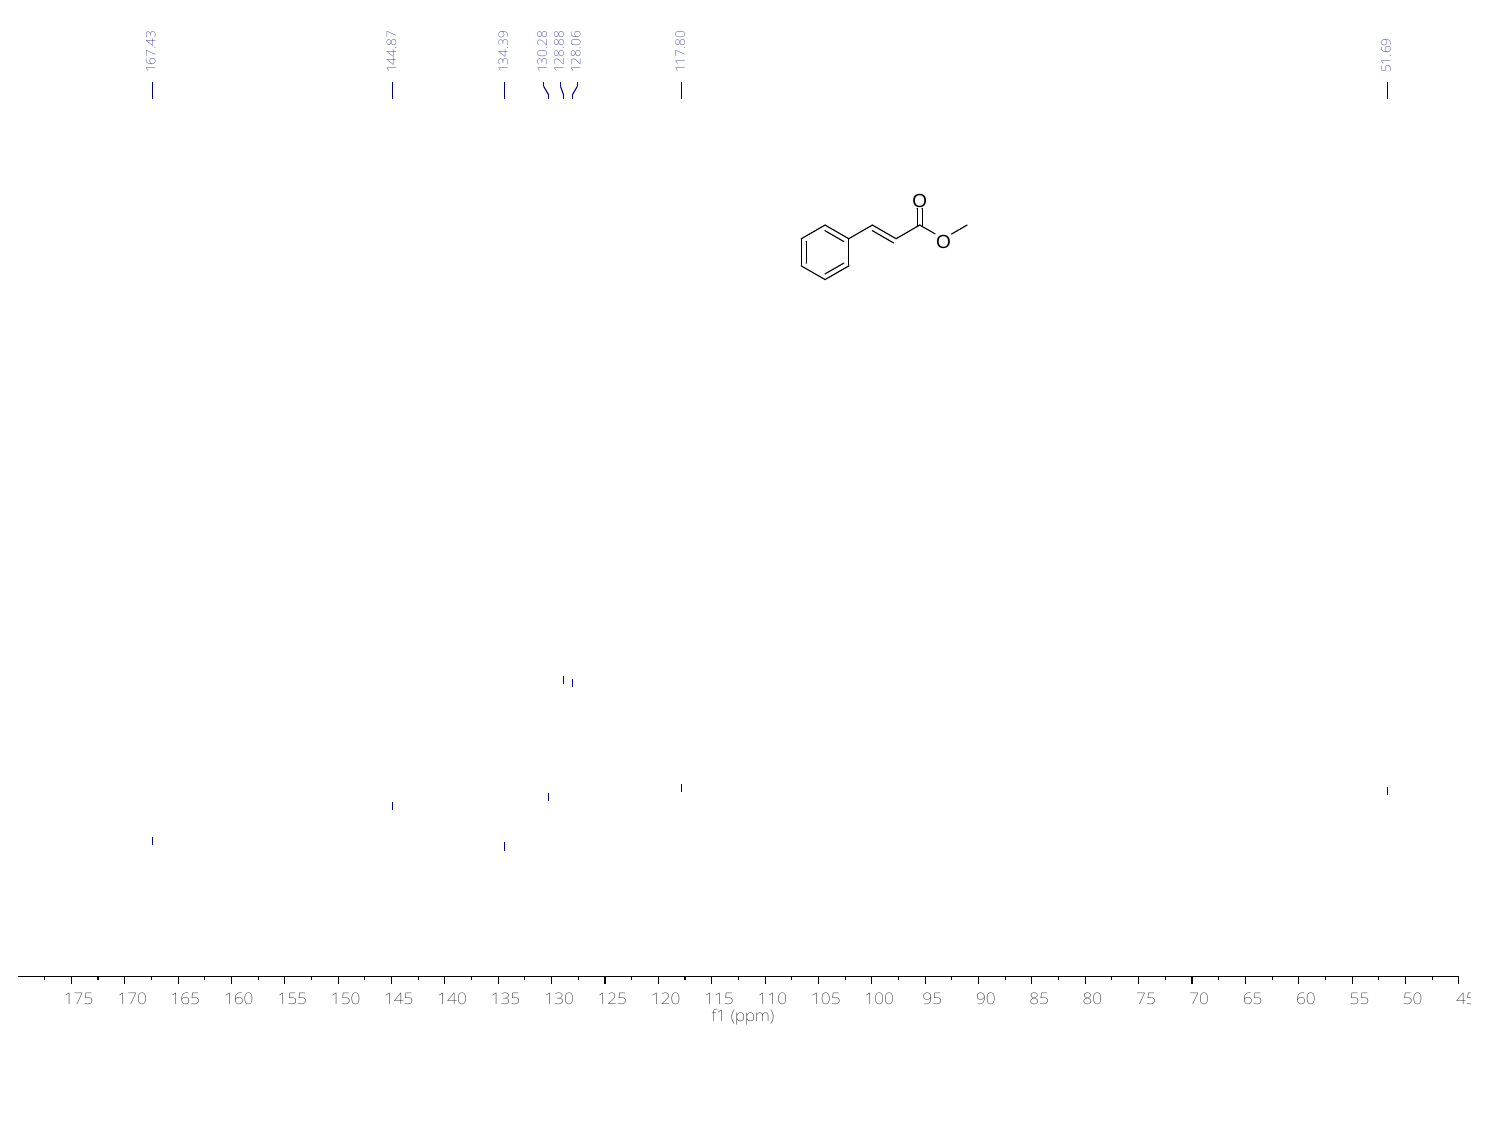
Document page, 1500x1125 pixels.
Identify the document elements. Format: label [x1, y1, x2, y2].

picture [4, 19, 1471, 1039]
